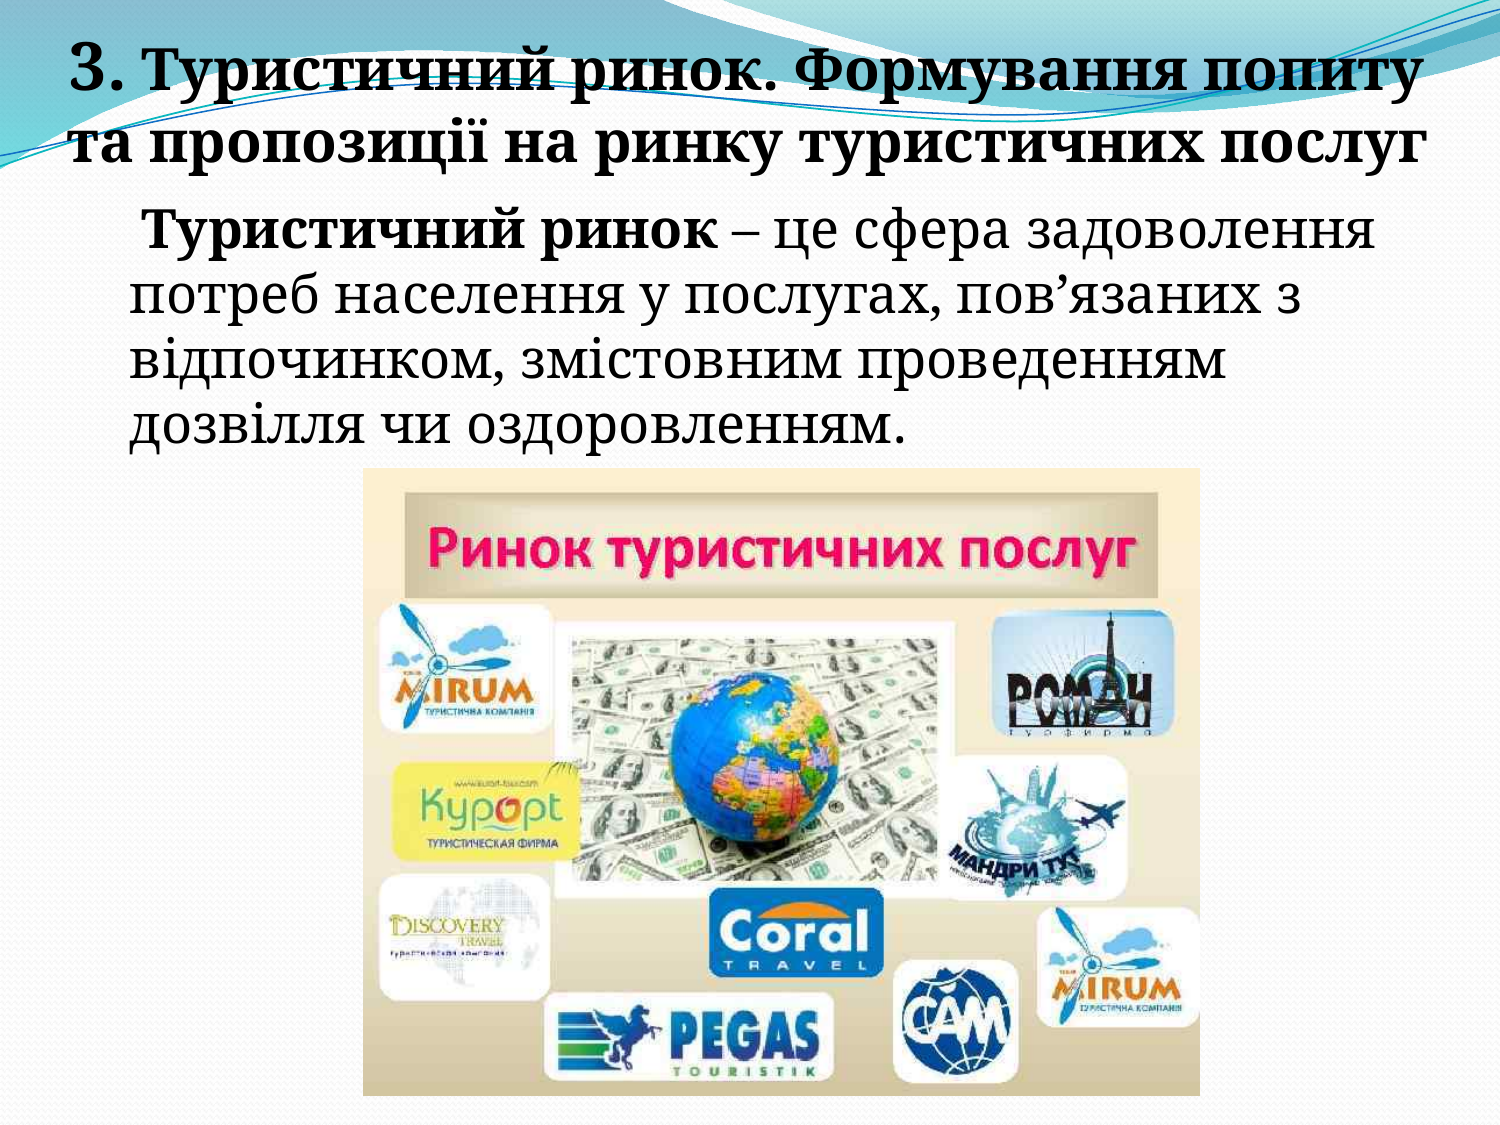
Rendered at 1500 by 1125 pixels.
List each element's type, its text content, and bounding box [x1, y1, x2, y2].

list Туристичний ринок – це сфера задоволення потреб населення у послугах, пов’язаних з відпочинком, змістовним проведенням дозвілля чи оздоровленням. [70, 187, 1421, 908]
title 3. Туристичний ринок. Формування попиту та пропозиції на ринку туристичних послуг [58, 58, 1437, 175]
picture [363, 468, 1200, 1096]
